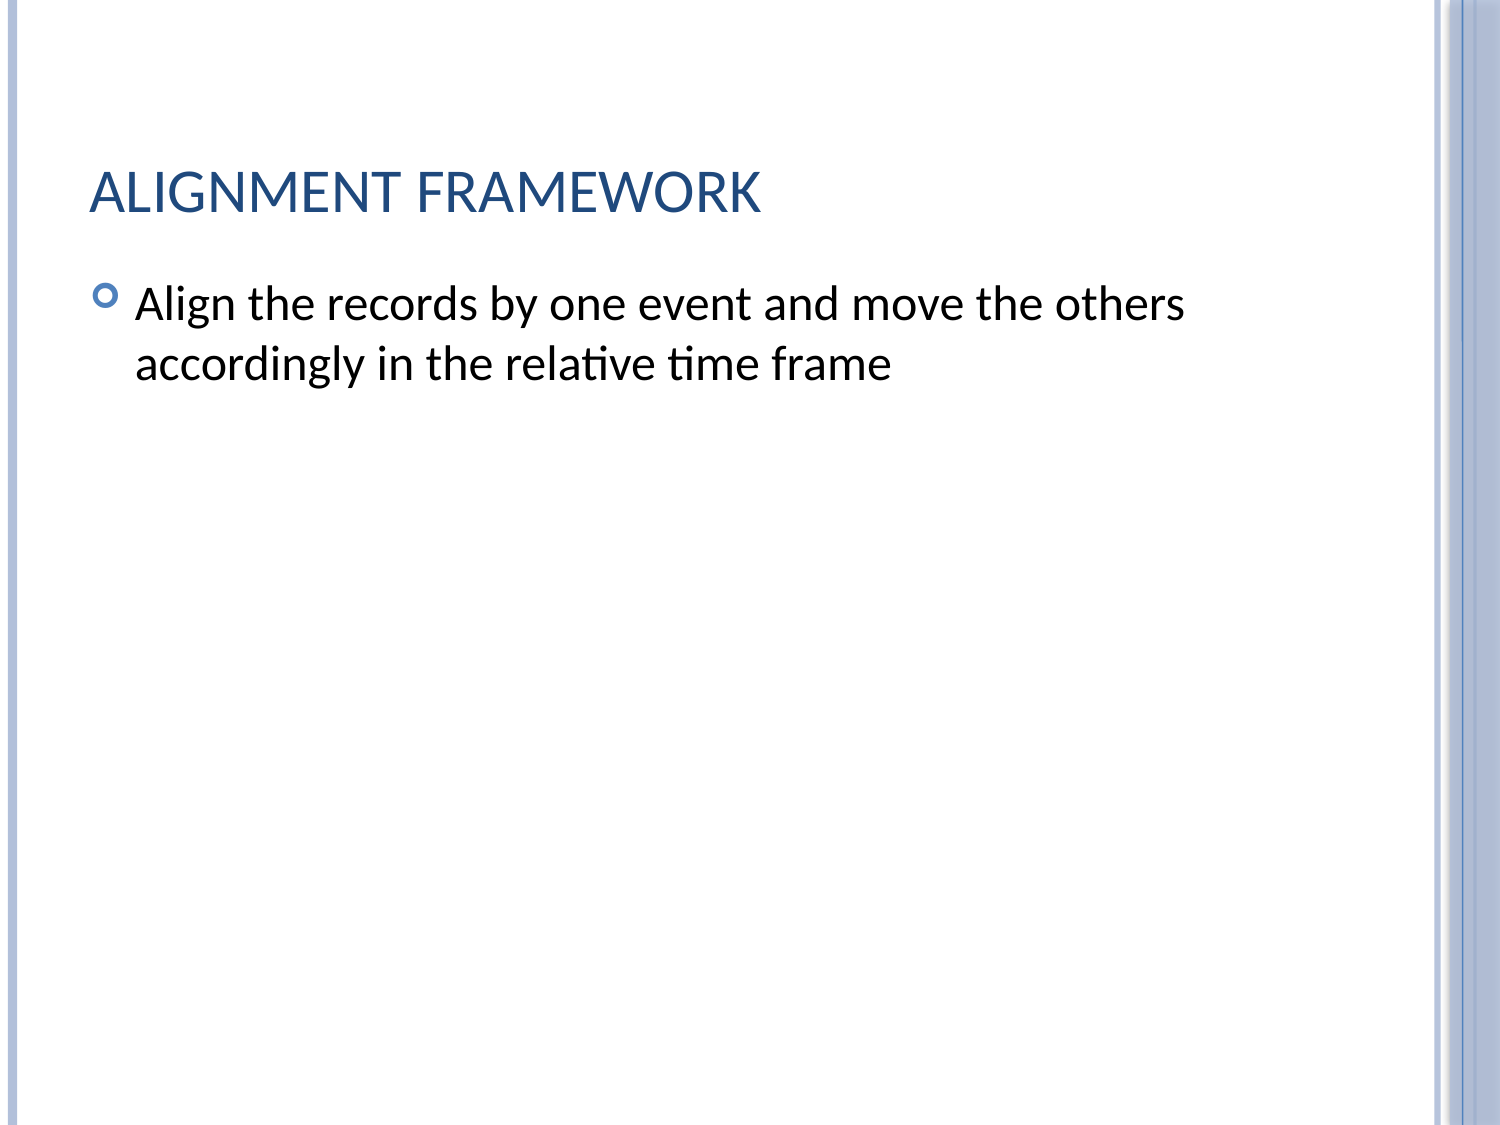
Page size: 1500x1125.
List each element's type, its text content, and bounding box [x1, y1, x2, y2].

list Align the records by one event and move the others accordingly in the relative time frame [75, 262, 1300, 1062]
title Alignment Framework [75, 45, 1300, 233]
